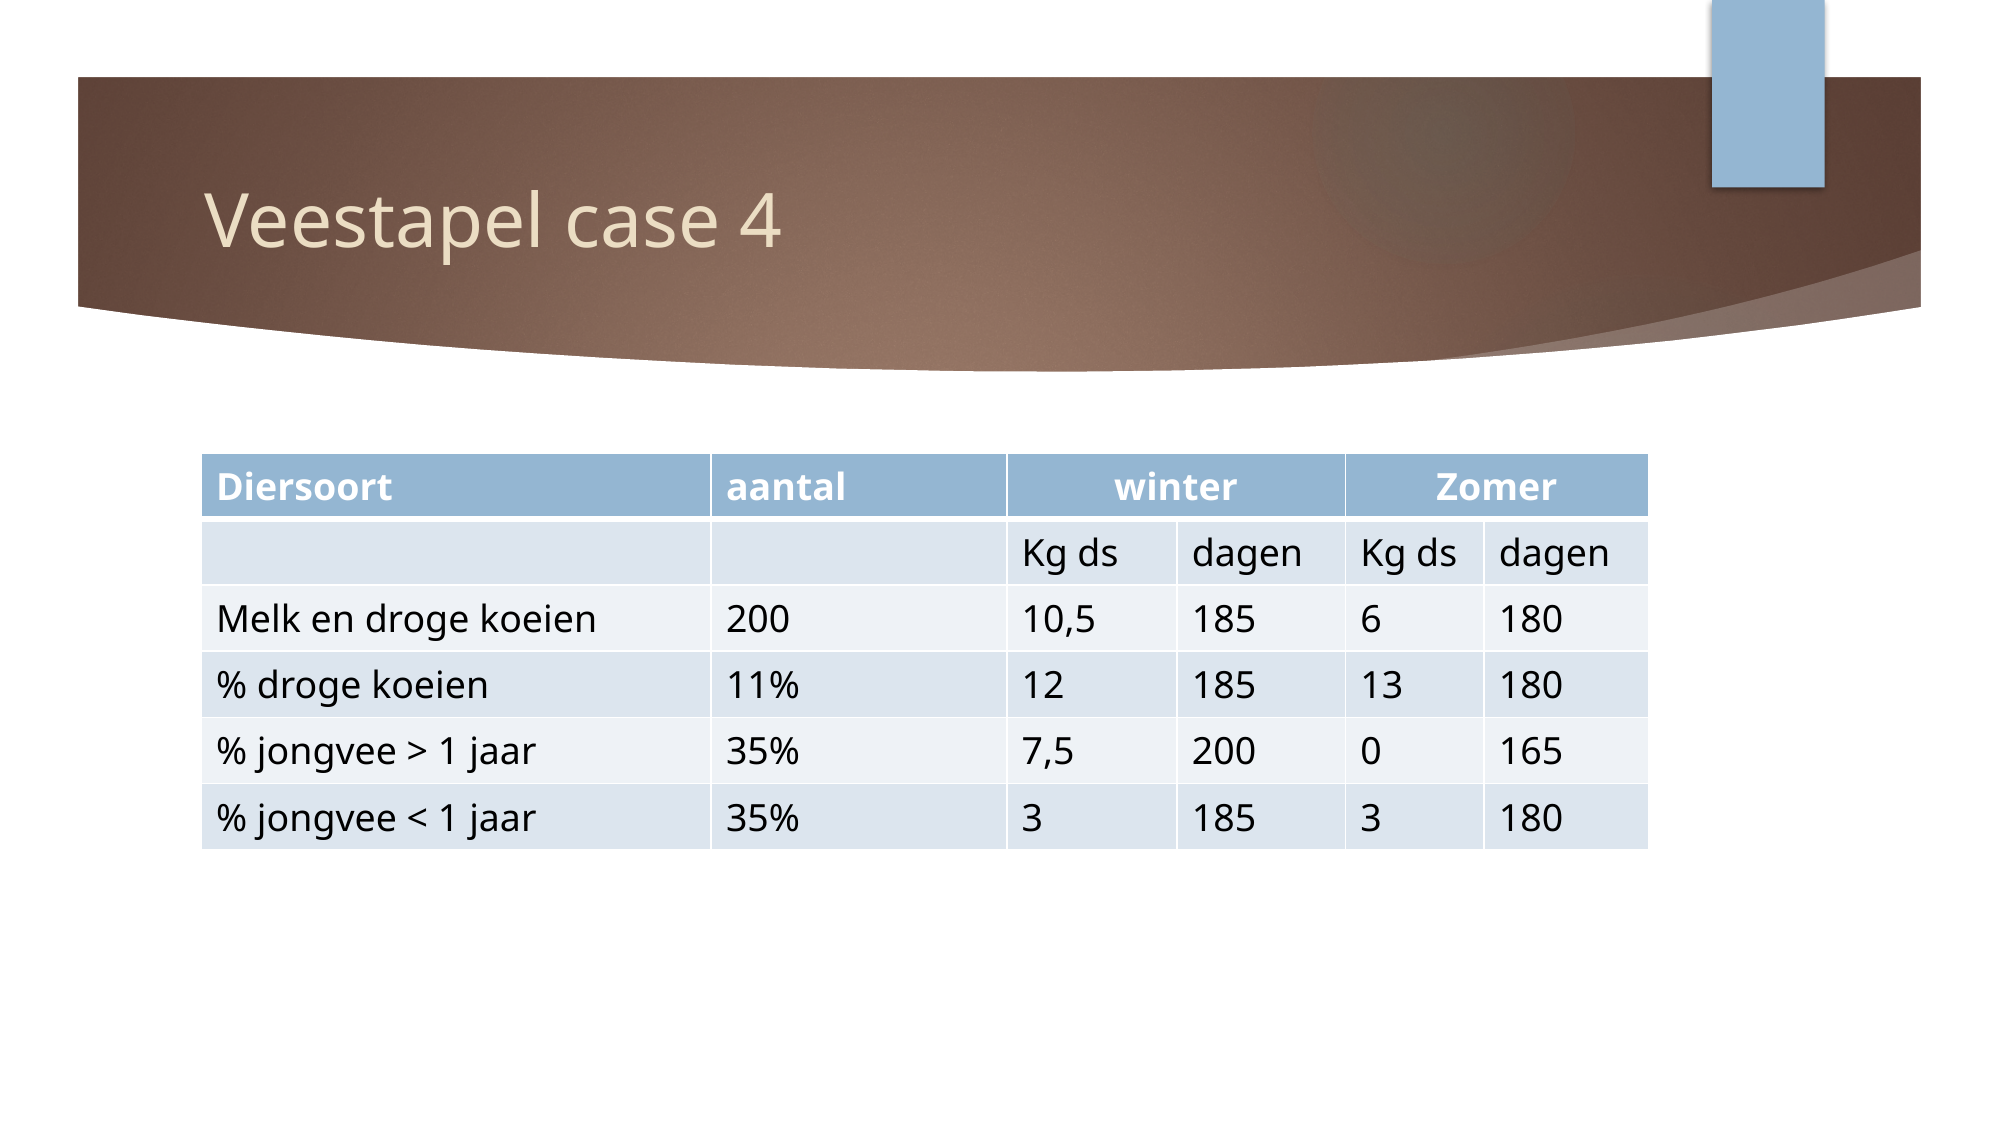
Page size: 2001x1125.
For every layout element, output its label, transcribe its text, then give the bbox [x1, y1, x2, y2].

table_cell [202, 522, 710, 584]
table_cell 3 [1008, 784, 1176, 849]
table_header aantal [712, 454, 1006, 516]
table_cell 13 [1346, 652, 1483, 717]
table_cell 165 [1485, 718, 1648, 783]
table_cell 180 [1485, 784, 1648, 849]
table_header Zomer [1346, 454, 1648, 516]
table_cell 12 [1008, 652, 1176, 717]
table_cell 200 [712, 586, 1006, 650]
table_cell % jongvee > 1 jaar [202, 718, 710, 783]
table_cell % droge koeien [202, 652, 710, 717]
table_cell Kg ds [1346, 522, 1483, 584]
table_cell 11% [712, 652, 1006, 717]
table_cell 3 [1346, 784, 1483, 849]
table_cell dagen [1178, 522, 1345, 584]
table_cell 35% [712, 784, 1006, 849]
table_cell 180 [1485, 586, 1648, 650]
table_cell 6 [1346, 586, 1483, 650]
table_header Diersoort [202, 454, 710, 516]
title Veestapel case 4 [189, 159, 1627, 276]
table_header winter [1008, 454, 1345, 516]
table_cell 10,5 [1008, 586, 1176, 650]
table_cell 35% [712, 718, 1006, 783]
table_cell 200 [1178, 718, 1345, 783]
table_cell [712, 522, 1006, 584]
table_cell % jongvee < 1 jaar [202, 784, 710, 849]
table_cell 0 [1346, 718, 1483, 783]
table_cell 185 [1178, 784, 1345, 849]
table_cell dagen [1485, 522, 1648, 584]
table_cell Kg ds [1008, 522, 1176, 584]
table_cell 185 [1178, 586, 1345, 650]
table_cell 180 [1485, 652, 1648, 717]
table_cell 7,5 [1008, 718, 1176, 783]
table_cell 185 [1178, 652, 1345, 717]
table_cell Melk en droge koeien [202, 586, 710, 650]
